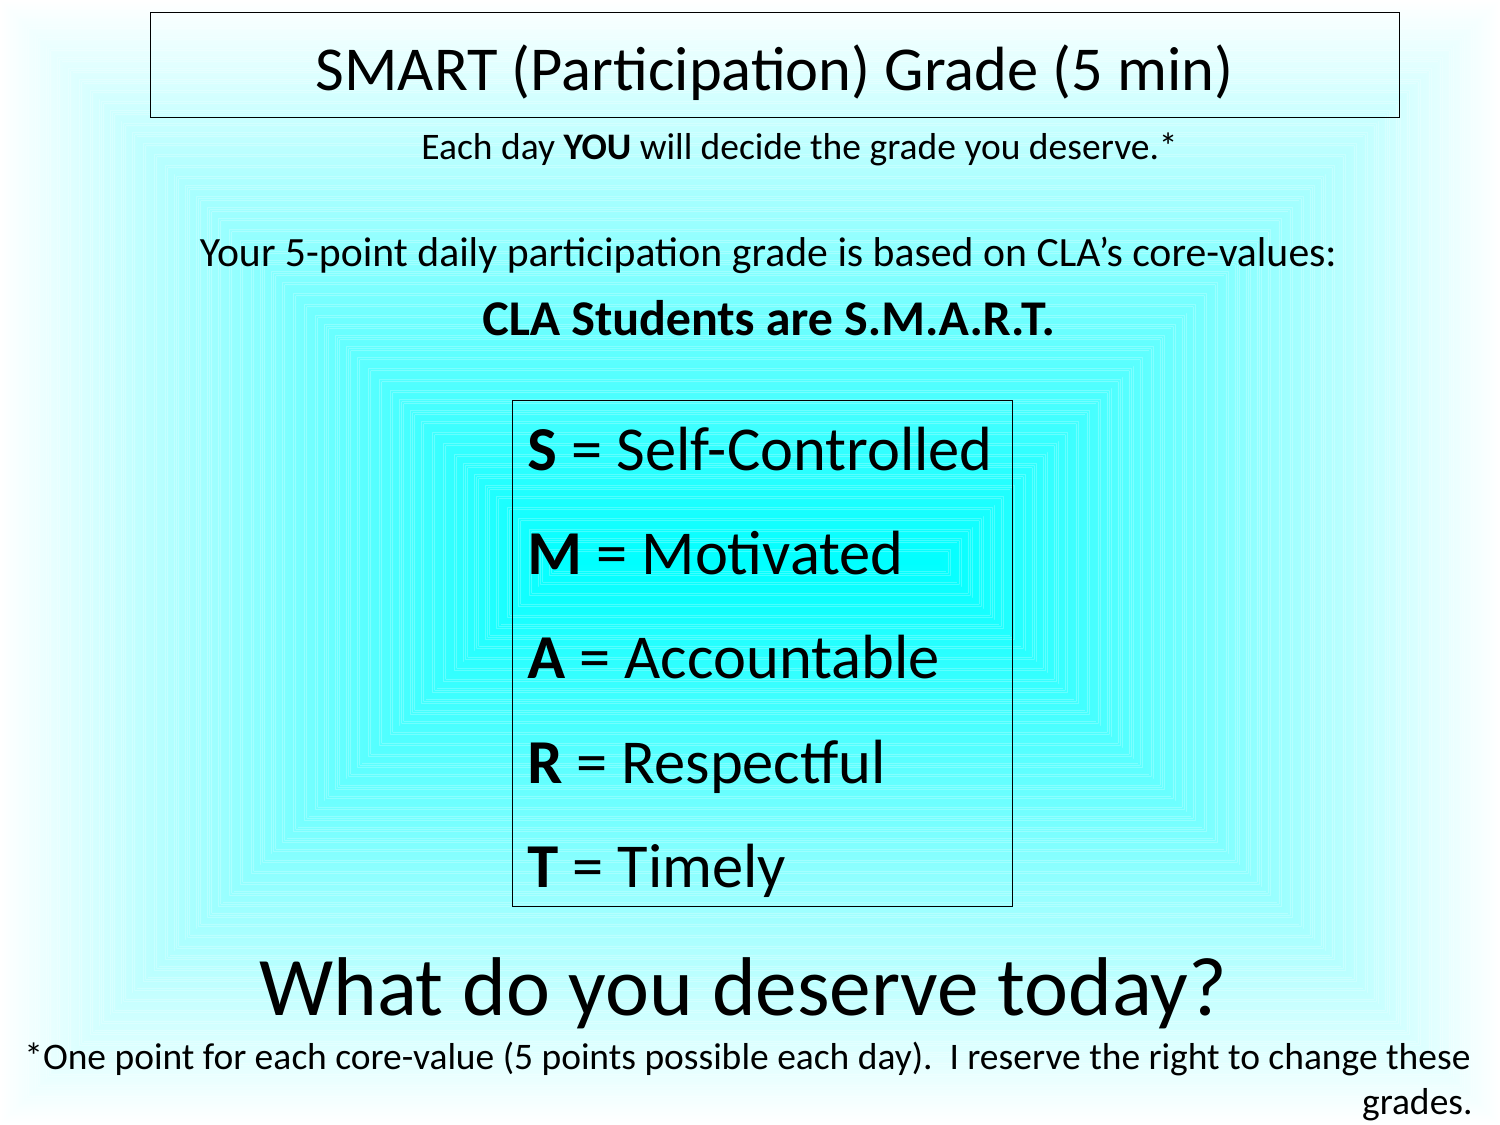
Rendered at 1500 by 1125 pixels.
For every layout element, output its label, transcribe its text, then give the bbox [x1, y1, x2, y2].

text_box S = Self-Controlled M = Motivated A = Accountable R = Respectful T = Timely [512, 400, 1013, 907]
list Your 5-point daily participation grade is based on CLA’s core-values: CLA Students are S.M.A.R.T. [37, 217, 1500, 383]
text_box Each day YOU will decide the grade you deserve.* [199, 114, 1400, 175]
text_box SMART (Participation) Grade (5 min) [150, 12, 1400, 118]
text_box What do you deserve today? *One point for each core-value (5 points possible each day). I reserve the right to change these grades. [0, 924, 1488, 1125]
